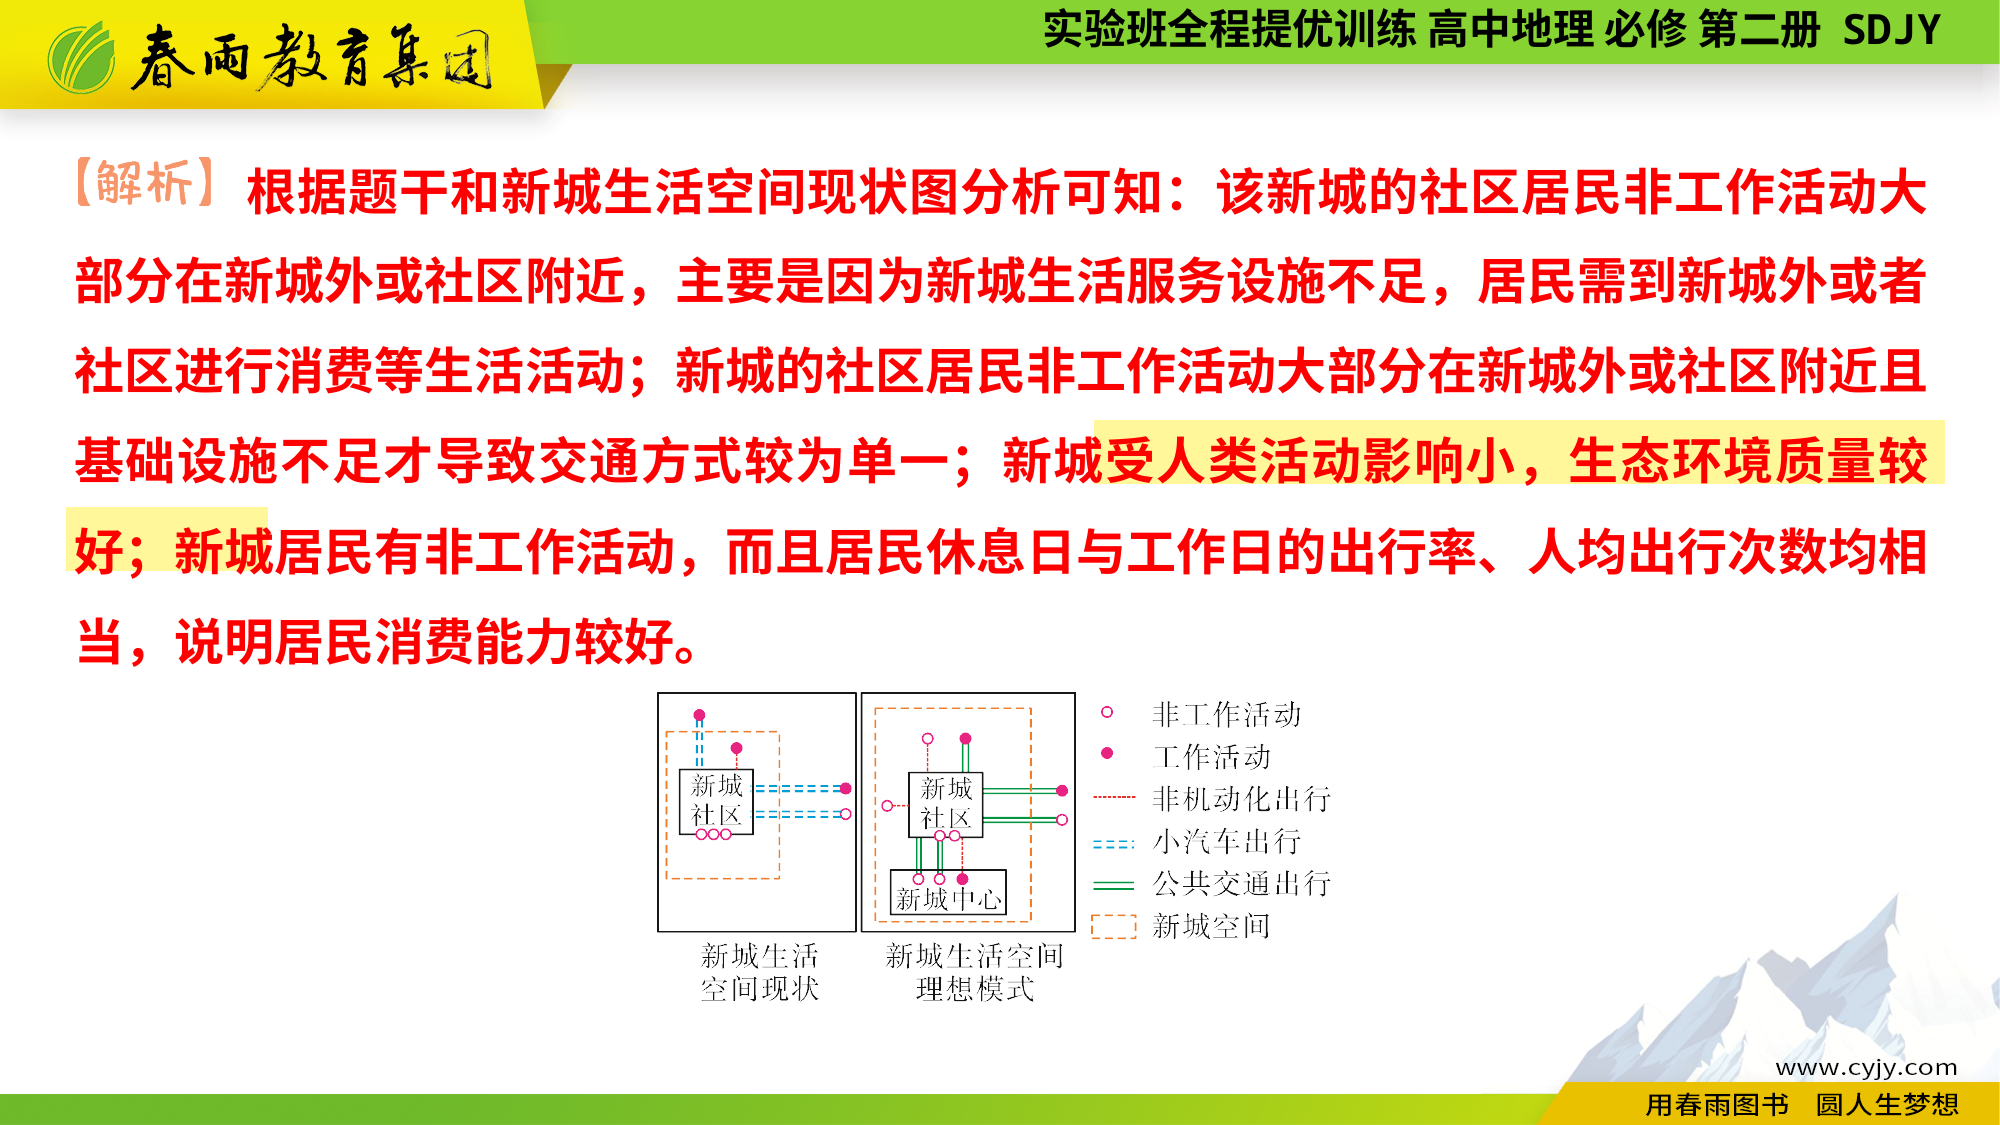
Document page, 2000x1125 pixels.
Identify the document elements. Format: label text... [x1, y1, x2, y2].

picture [0, 0, 2000, 1125]
list 根据题干和新城生活空间现状图分析可知：该新城的社区居民非工作活动大部分在新城外或社区附近，主要是因为新城生活服务设施不足，居民需到新城外或者社区进行消费等生活活动；新城的社区居民非工作活动大部分在新城外或社区附近且基础设施不足才导致交通方式较为单一；新城受人类活动影响小，生态环境质量较好；新城居民有非工作活动，而且居民休息日与工作日的出行率、人均出行次数均相当，说明居民消费能力较好。 [59, 122, 1944, 672]
